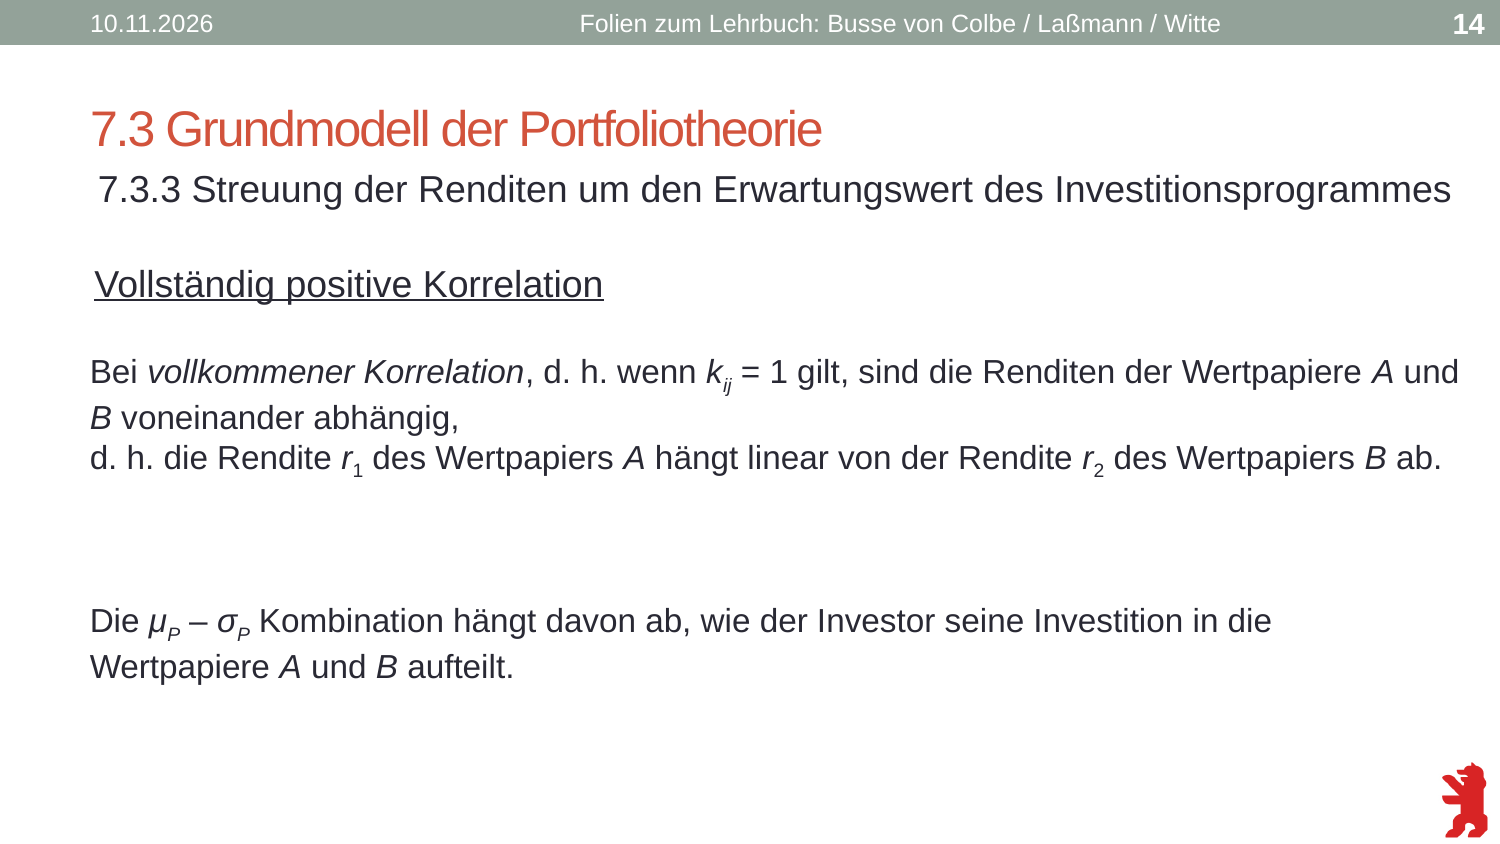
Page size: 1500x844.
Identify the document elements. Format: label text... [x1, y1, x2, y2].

text_box Bei vollkommener Korrelation, d. h. wenn kij = 1 gilt, sind die Renditen der Wertpapiere A und B voneinander abhängig, d. h. die Rendite r1 des Wertpapiers A hängt linear von der Rendite r2 des Wertpapiers B ab. [75, 343, 1476, 529]
text_box 7.3.3 Streuung der Renditen um den Erwartungswert des Investitionsprogrammes [83, 157, 1468, 217]
title 7.3 Grundmodell der Portfoliotheorie [75, 65, 1425, 188]
picture [1434, 760, 1500, 844]
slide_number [75, 2, 550, 43]
footer Folien zum Lehrbuch: Busse von Colbe / Laßmann / Witte [562, 2, 1238, 43]
slide_number 14 [1325, 2, 1500, 43]
text_box Vollständig positive Korrelation [79, 252, 619, 313]
text_box Die μP – σP Kombination hängt davon ab, wie der Investor seine Investition in die Wertpapiere A und B aufteilt. [75, 592, 1306, 733]
